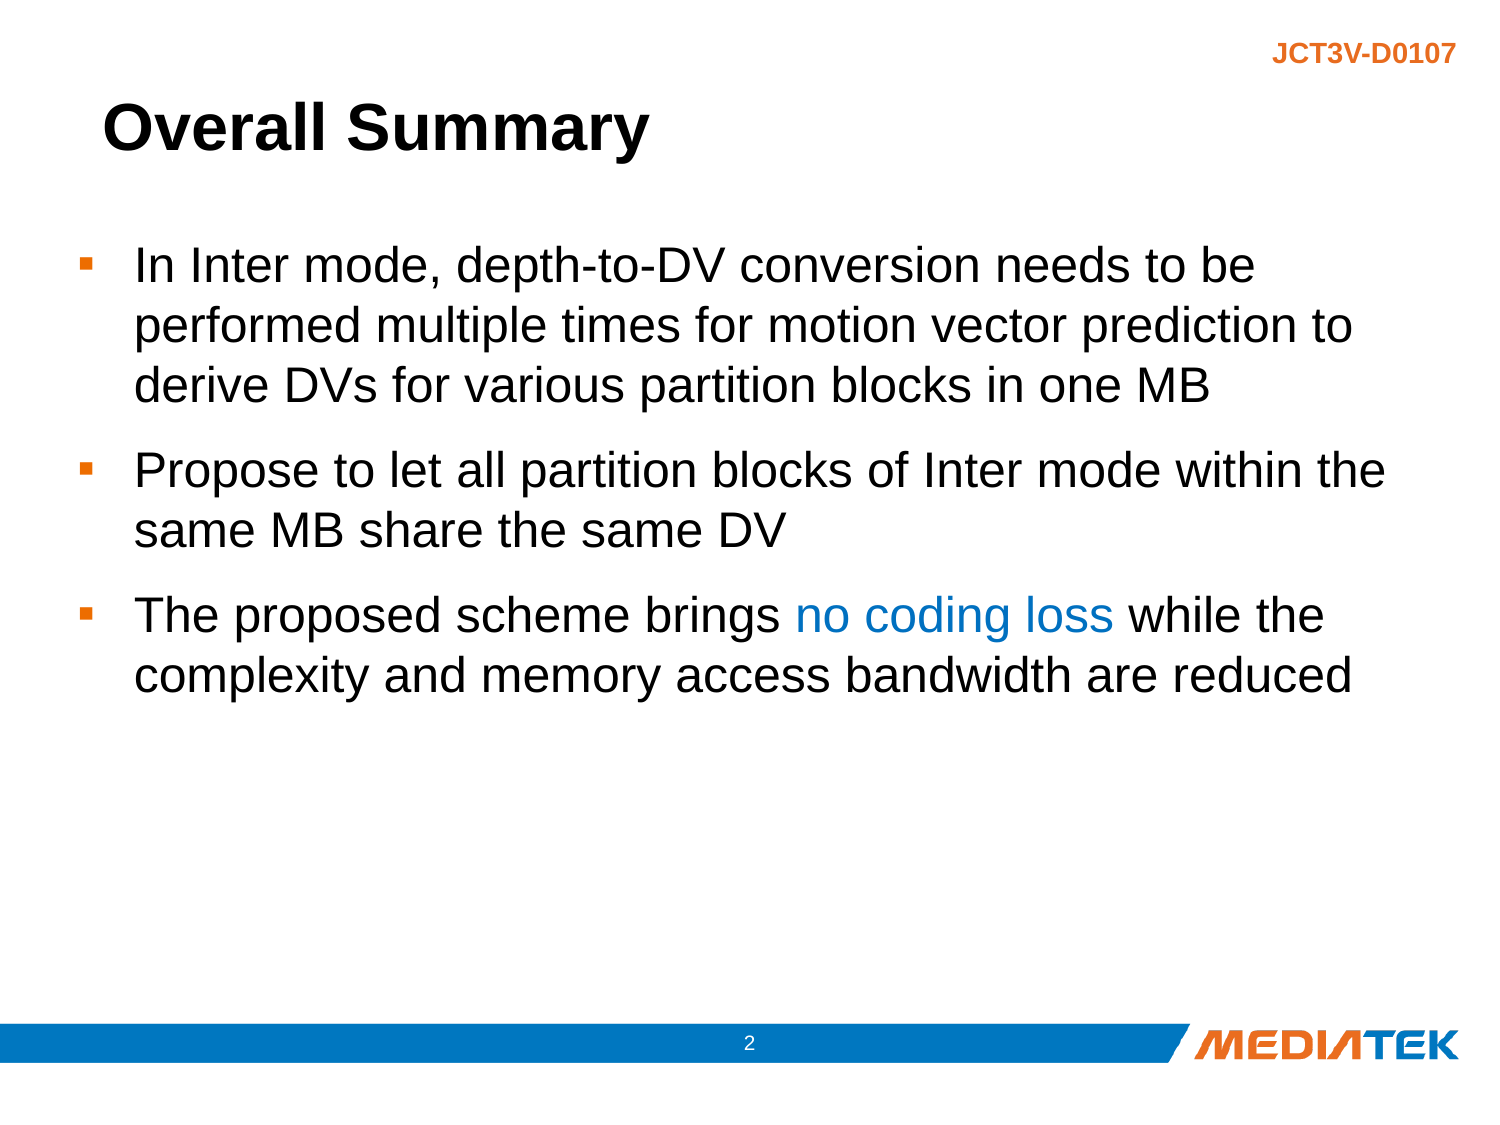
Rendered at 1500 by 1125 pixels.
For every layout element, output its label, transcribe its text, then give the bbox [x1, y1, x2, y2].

slide_number 1 [711, 1022, 789, 1090]
picture [0, 1023, 711, 1063]
picture [789, 1023, 1459, 1063]
list In Inter mode, depth-to-DV conversion needs to be performed multiple times for motion vector prediction to derive DVs for various partition blocks in one MB Propose to let all partition blocks of Inter mode within the same MB share the same DV The proposed scheme brings no coding loss while the complexity and memory access bandwidth are reduced [62, 224, 1424, 1051]
title Overall Summary [87, 46, 1410, 201]
